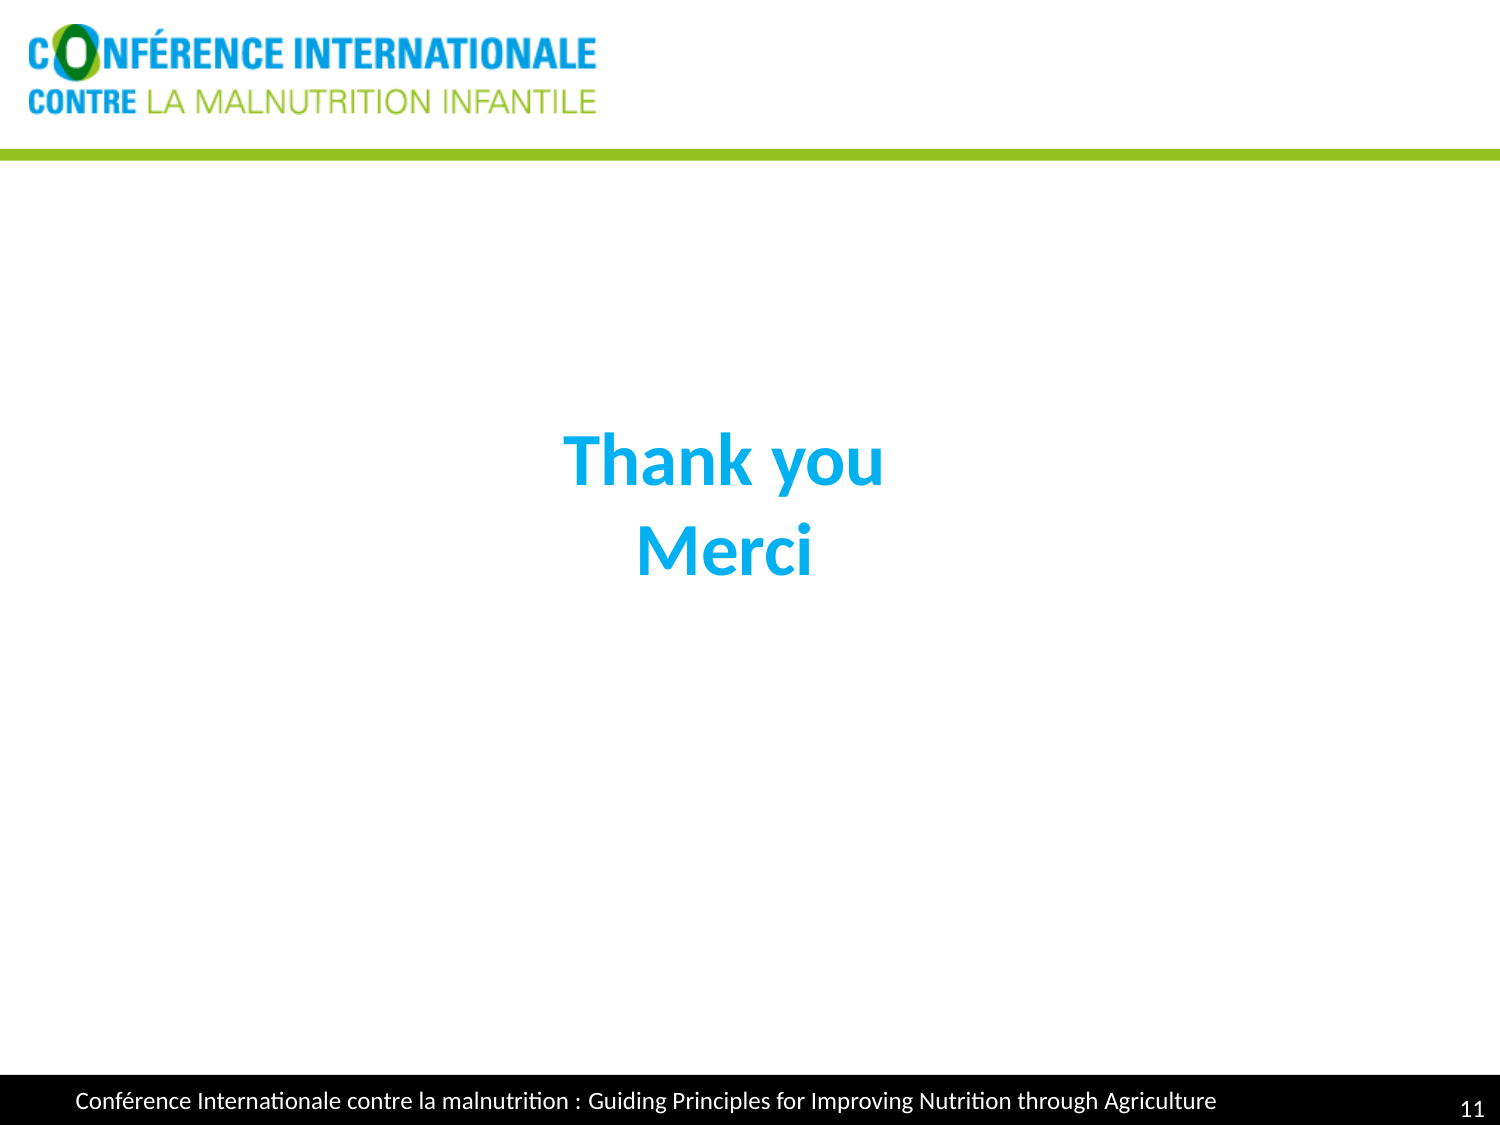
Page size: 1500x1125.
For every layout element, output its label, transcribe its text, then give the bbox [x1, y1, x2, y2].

picture [29, 24, 597, 115]
title Thank you Merci [500, 462, 950, 539]
slide_number 11 [1149, 1077, 1500, 1125]
